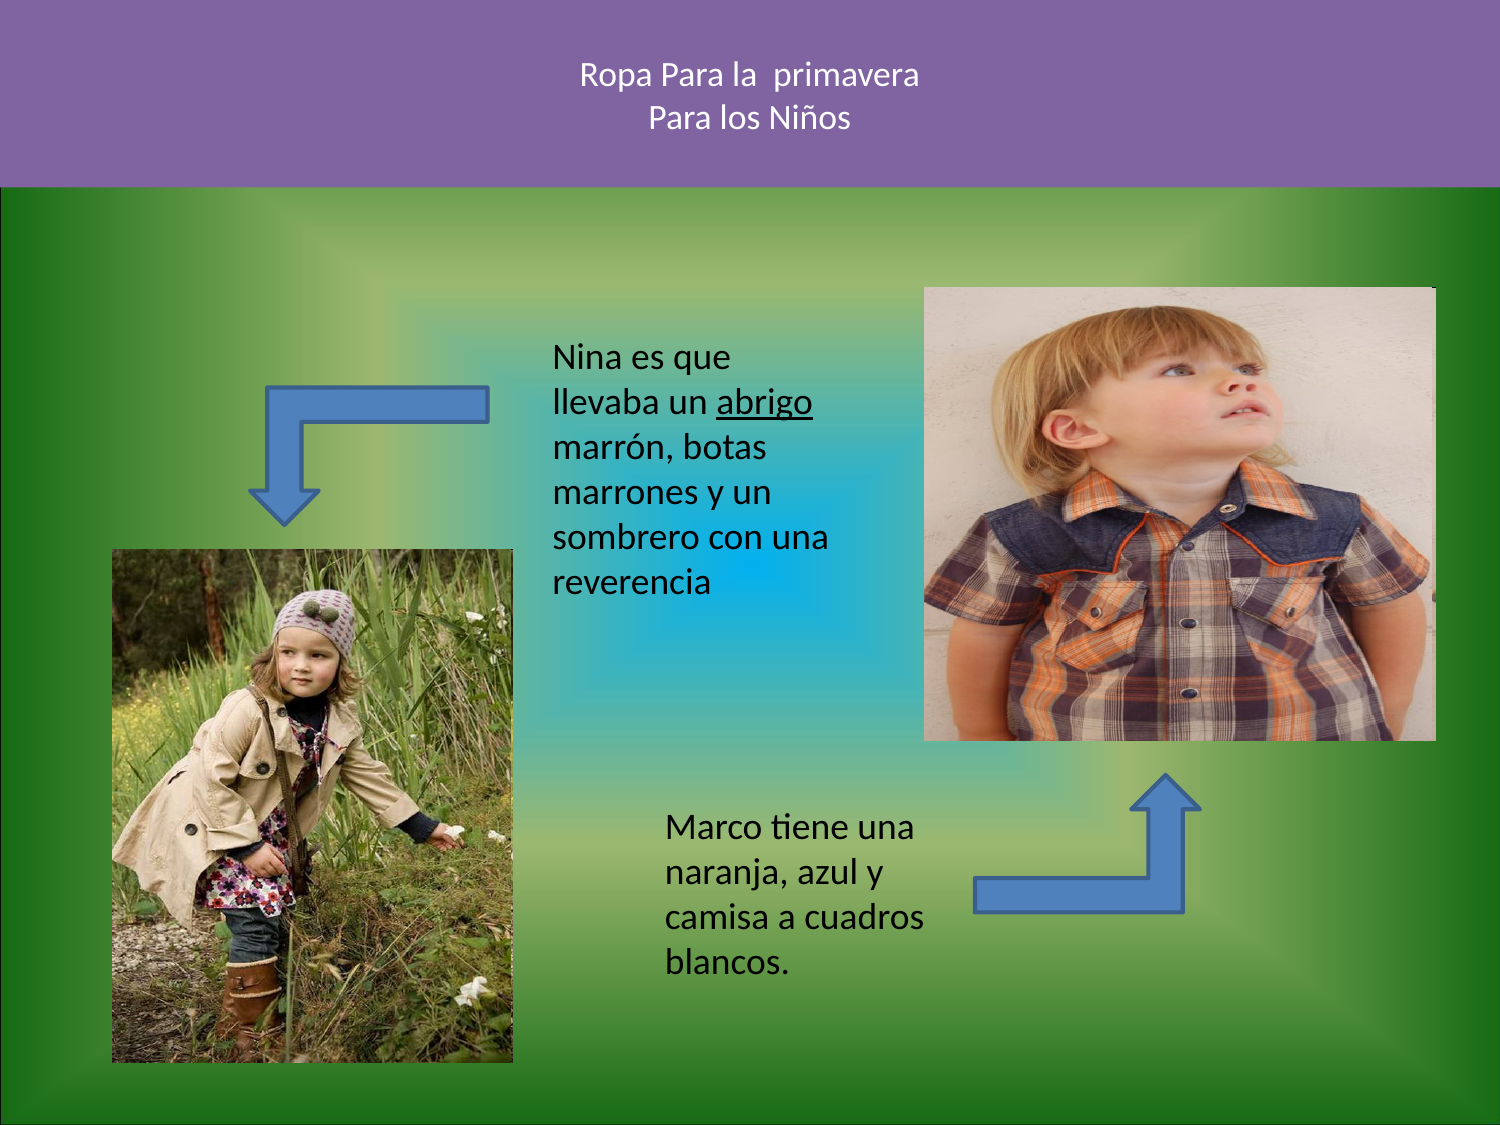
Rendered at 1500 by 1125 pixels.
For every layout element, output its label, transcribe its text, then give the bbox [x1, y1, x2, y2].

text_box Nina es que llevaba un abrigo marrón, botas marrones y un sombrero con una reverencia [537, 324, 863, 610]
text_box [248, 385, 490, 528]
picture [0, 188, 1500, 1125]
text_box [972, 772, 1202, 915]
text_box Marco tiene una naranja, azul y camisa a cuadros blancos. [649, 749, 963, 990]
title Ropa Para la primavera Para los Niños [0, 0, 1500, 188]
